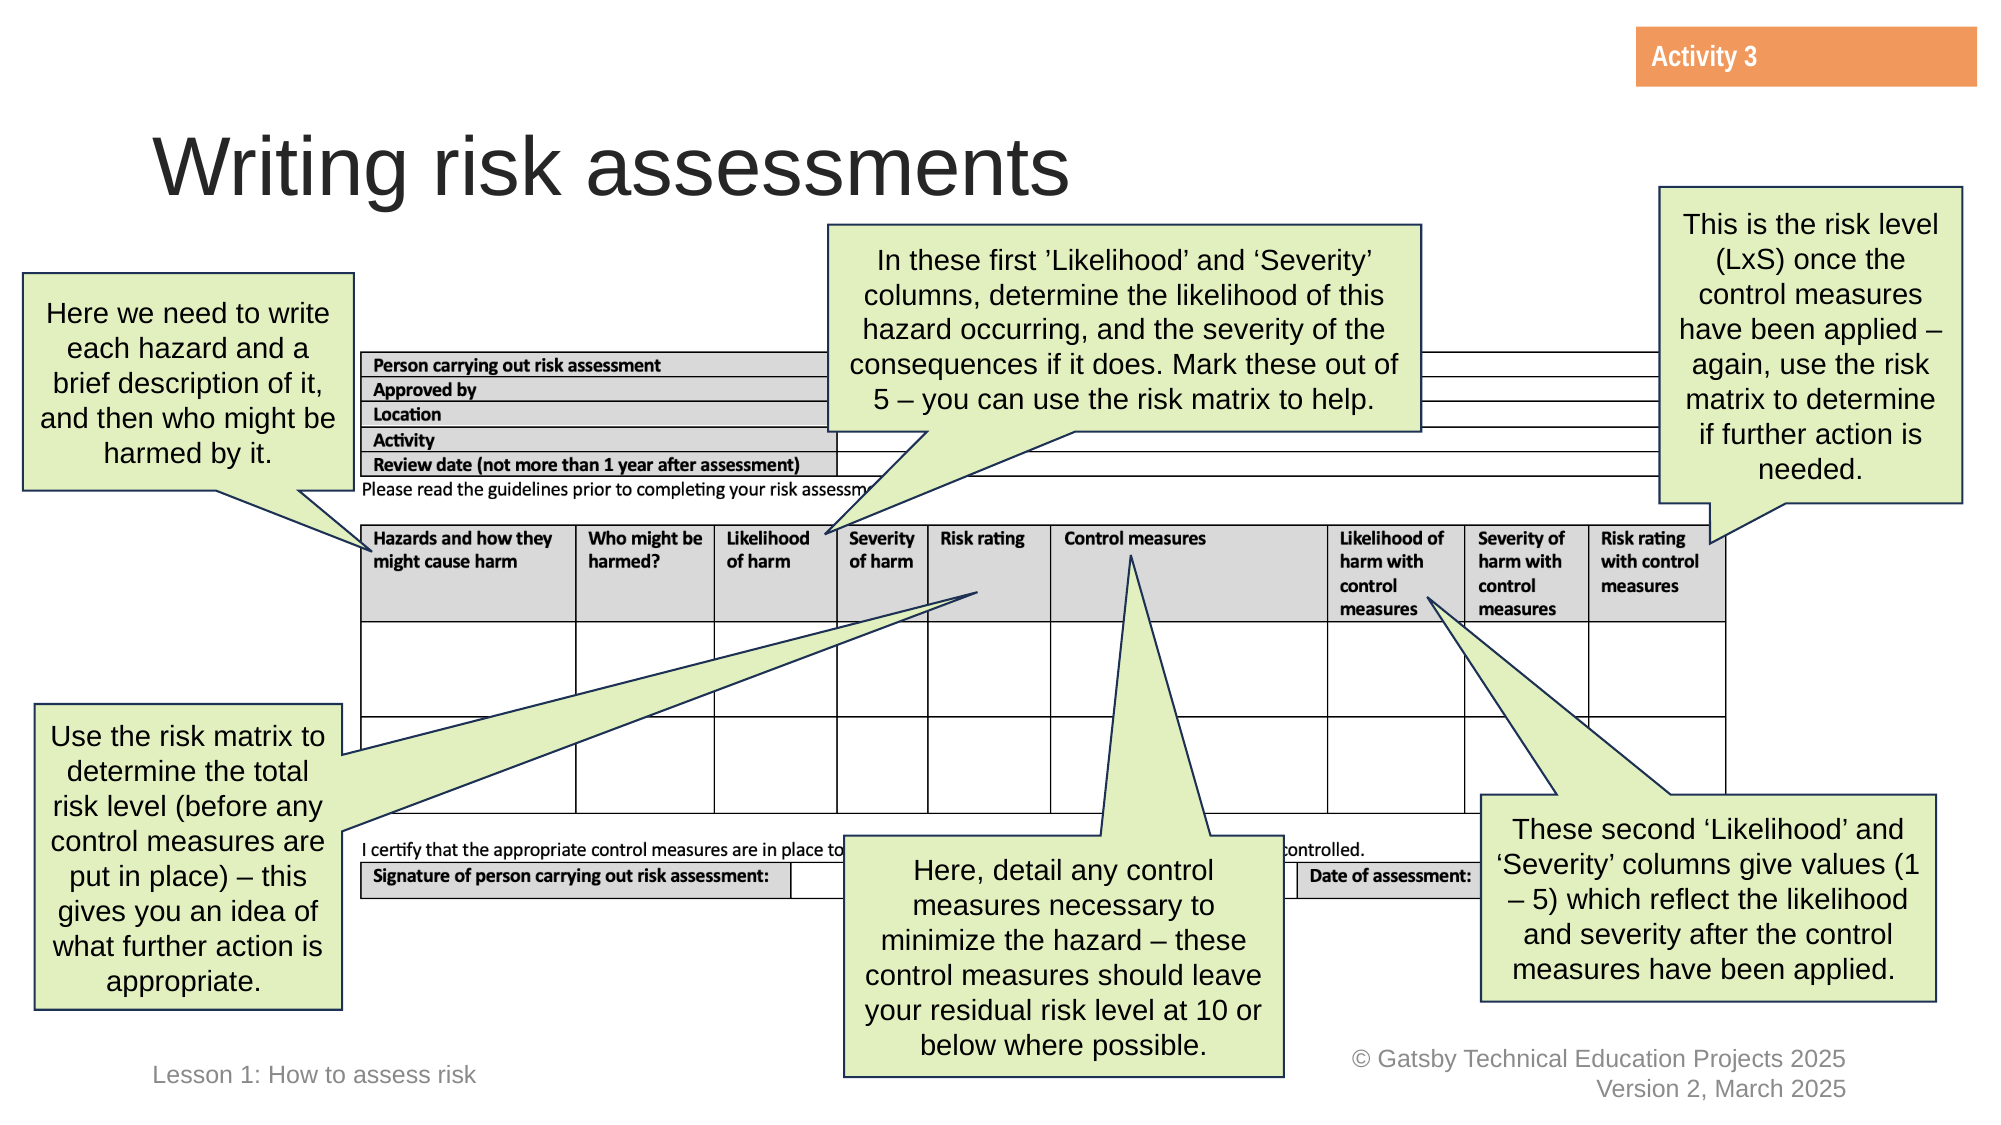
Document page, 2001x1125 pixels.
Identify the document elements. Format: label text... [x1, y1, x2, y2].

text_box These second ‘Likelihood’ and ‘Severity’ columns give values (1 – 5) which reflect the likelihood and severity after the control measures have been applied. [1479, 793, 1938, 1003]
text_box This is the risk level (LxS) once the control measures have been applied – again, use the risk matrix to determine if further action is needed. [1658, 185, 1964, 531]
text_box Use the risk matrix to determine the total risk level (before any control measures are put in place) – this gives you an idea of what further action is appropriate. [33, 702, 353, 1011]
list Lesson 1: How to assess risk [137, 1042, 829, 1103]
title Writing risk assessments [137, 59, 1863, 278]
text_box In these first ’Likelihood’ and ‘Severity’ columns, determine the likelihood of this hazard occurring, and the severity of the consequences if it does. Mark these out of 5 – you can use the risk matrix to help. [827, 223, 1423, 337]
text_box Here, detail any control measures necessary to minimize the hazard – these control measures should leave your residual risk level at 10 or below where possible. [843, 942, 1285, 1079]
text_box Here we need to write each hazard and a brief description of it, and then who might be harmed by it. [21, 272, 355, 546]
list Activity 3 [1636, 26, 1978, 87]
picture [353, 337, 1737, 942]
